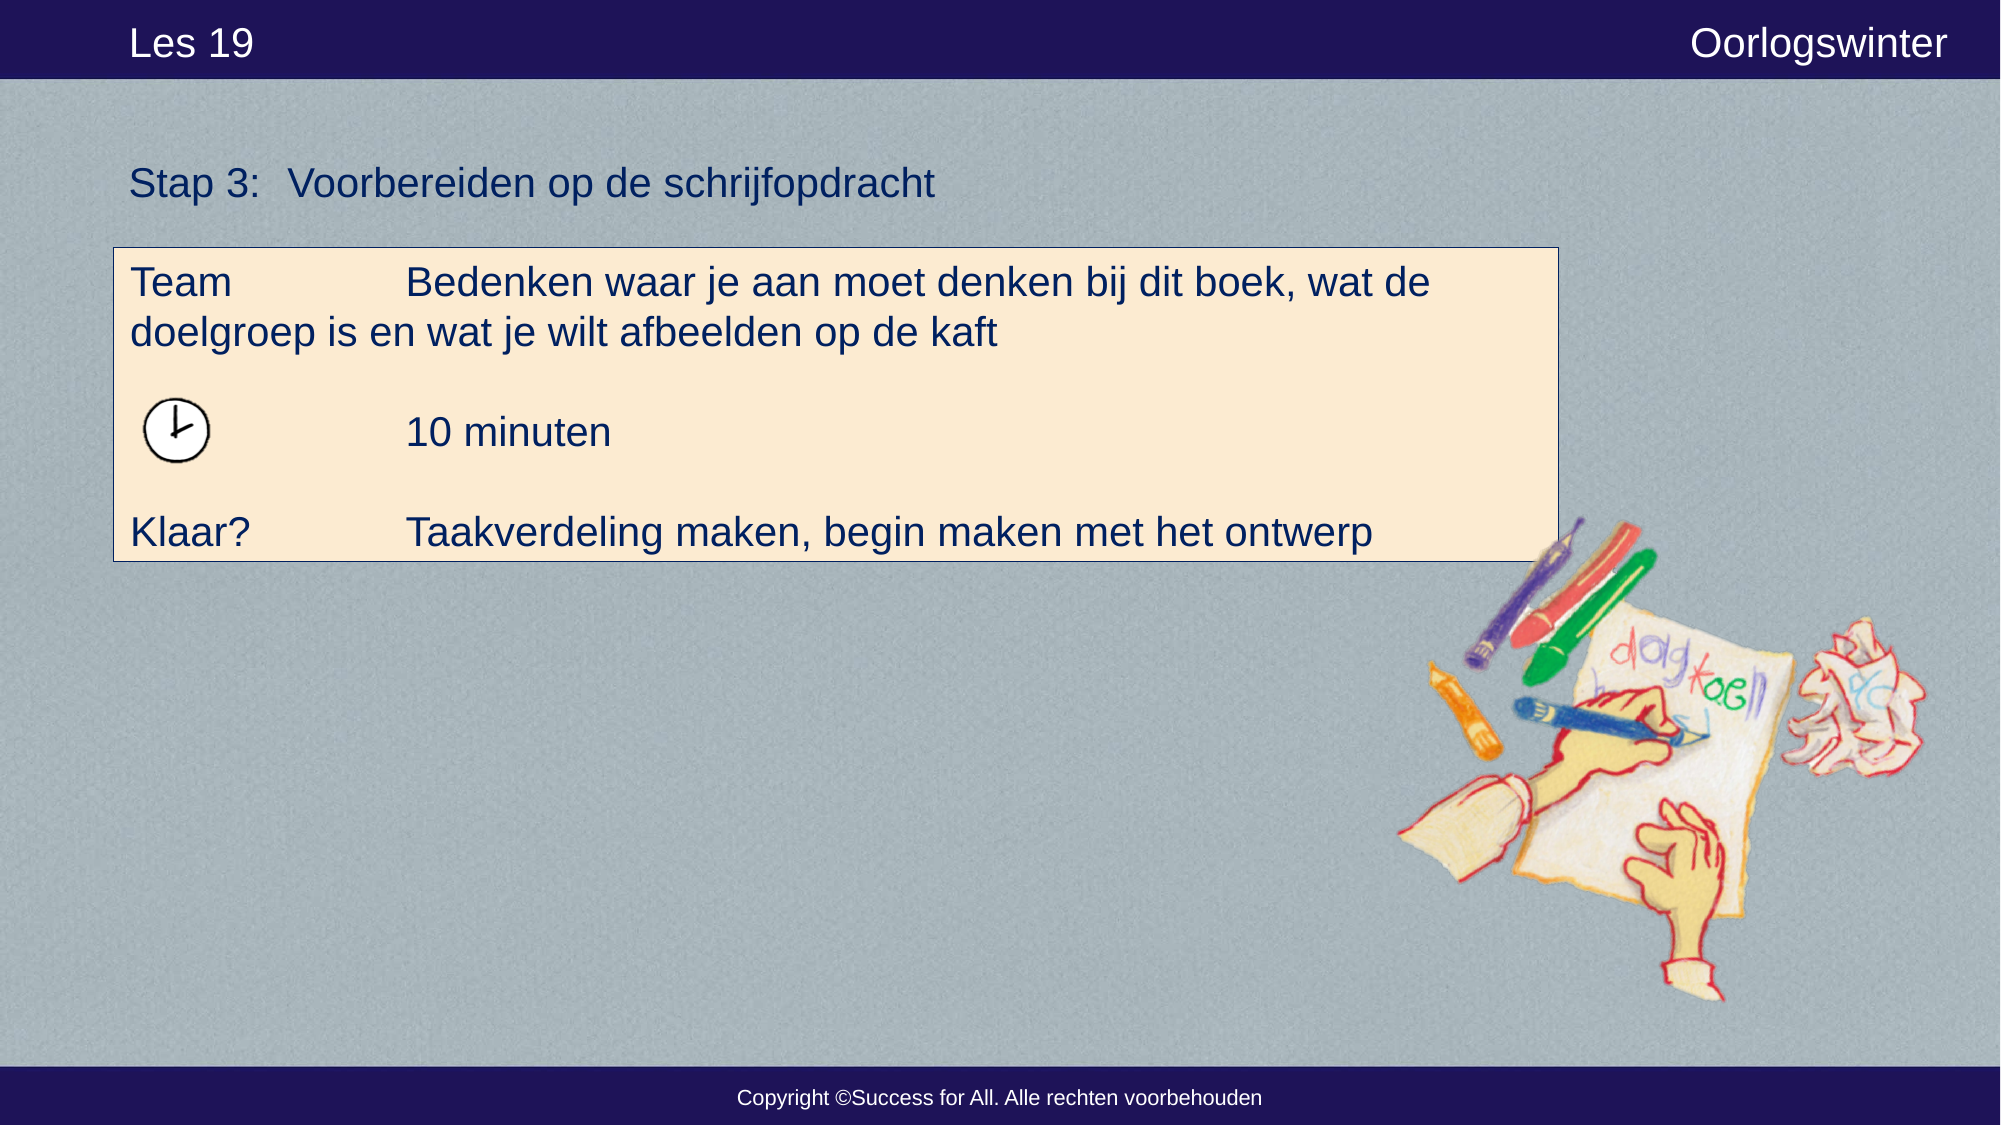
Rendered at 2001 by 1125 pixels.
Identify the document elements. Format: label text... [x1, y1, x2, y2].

text_box Team Bedenken waar je aan moet denken bij dit boek, wat de doelgroep is en wat je wilt afbeelden op de kaft 10 minuten Klaar? Taakverdeling maken, begin maken met het ontwerp [113, 247, 1559, 562]
text_box Stap 3: Voorbereiden op de schrijfopdracht [113, 148, 1301, 214]
picture [0, 0, 2001, 1125]
text_box Oorlogswinter [786, 8, 1963, 73]
text_box Les 19 [114, 8, 354, 73]
text_box Copyright ©Success for All. Alle rechten voorbehouden [0, 1076, 2000, 1125]
